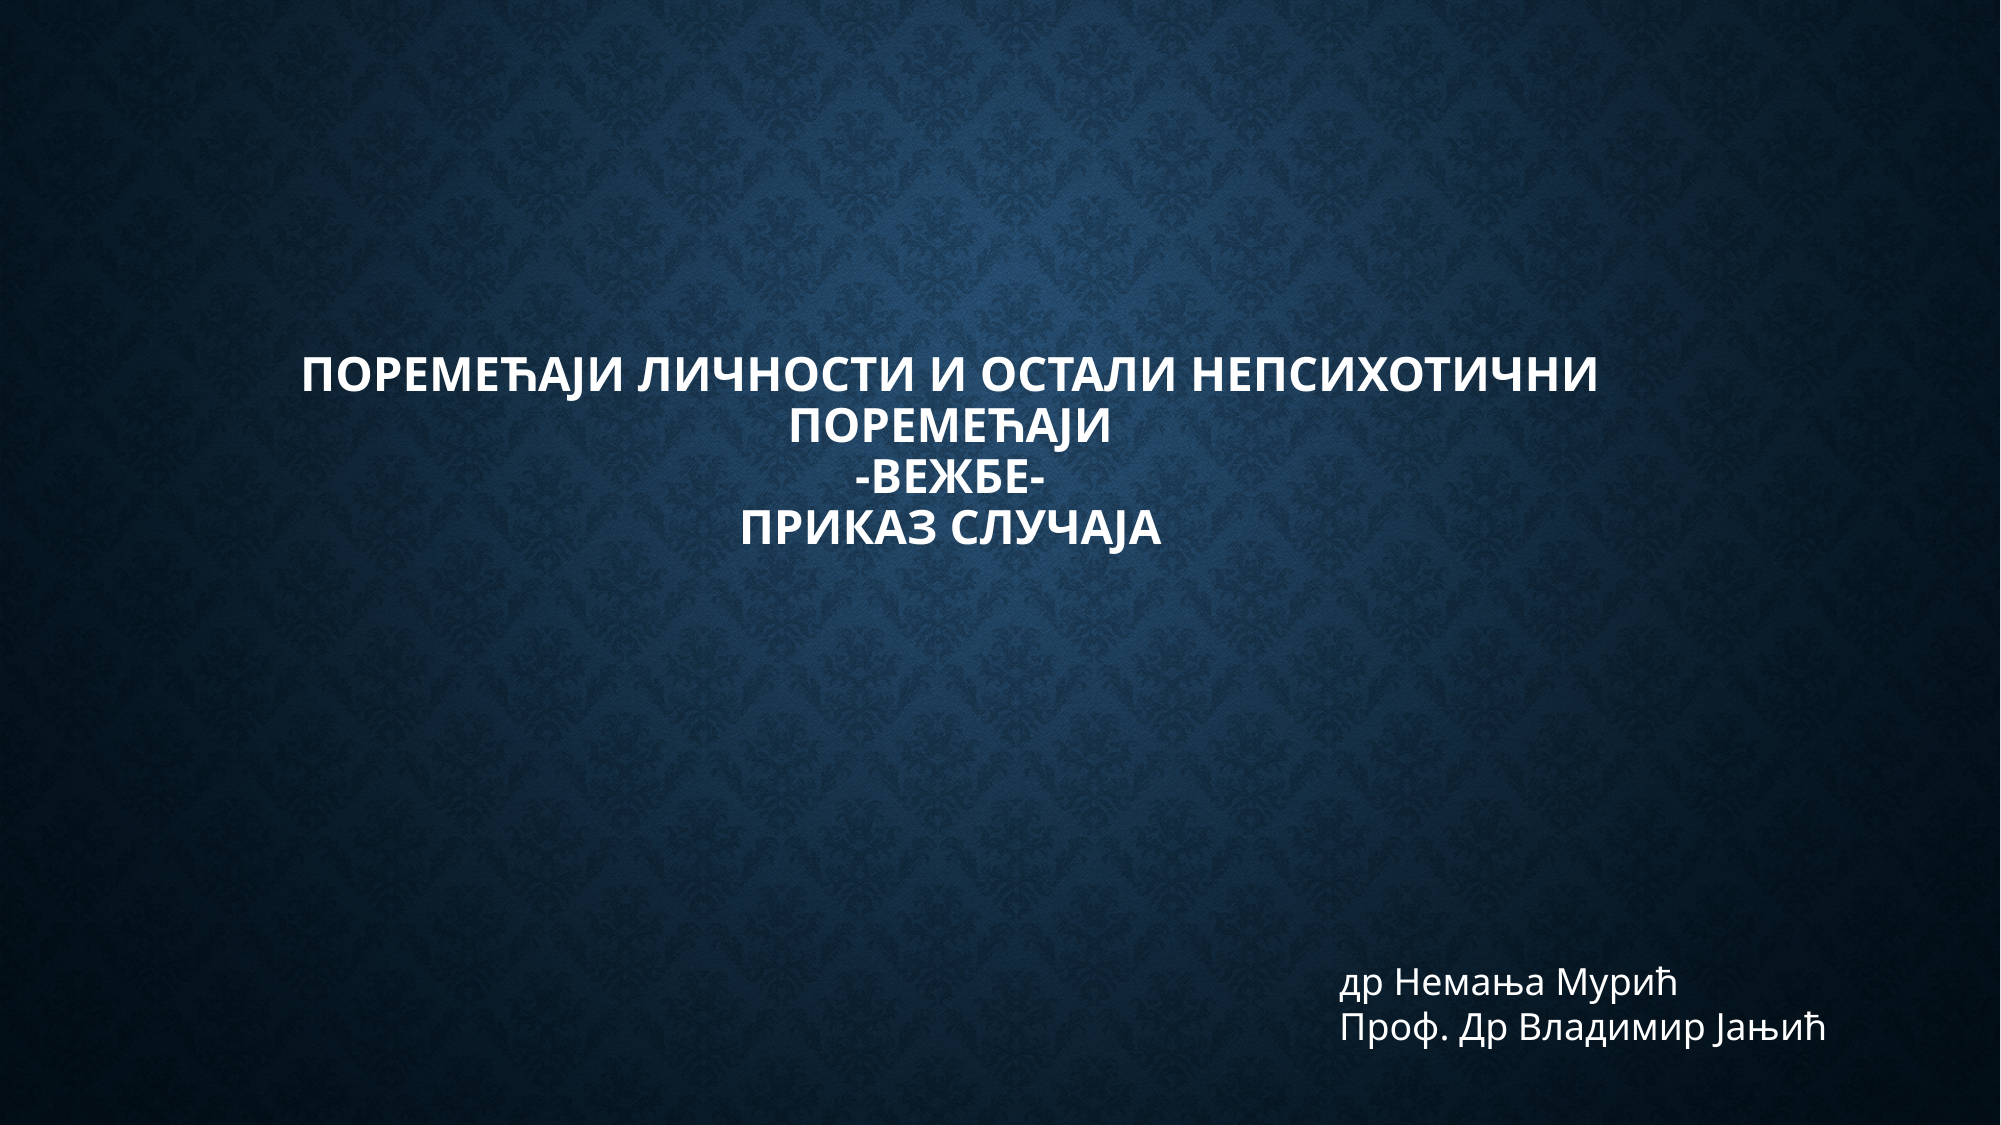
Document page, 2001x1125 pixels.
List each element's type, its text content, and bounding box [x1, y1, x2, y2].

title Поремећаји личности и остали непсихотични поремећаји -вежбе- приказ случаја [226, 341, 1675, 563]
text_box др Немања Мурић Проф. Др Владимир Јањић [1324, 950, 2000, 1056]
